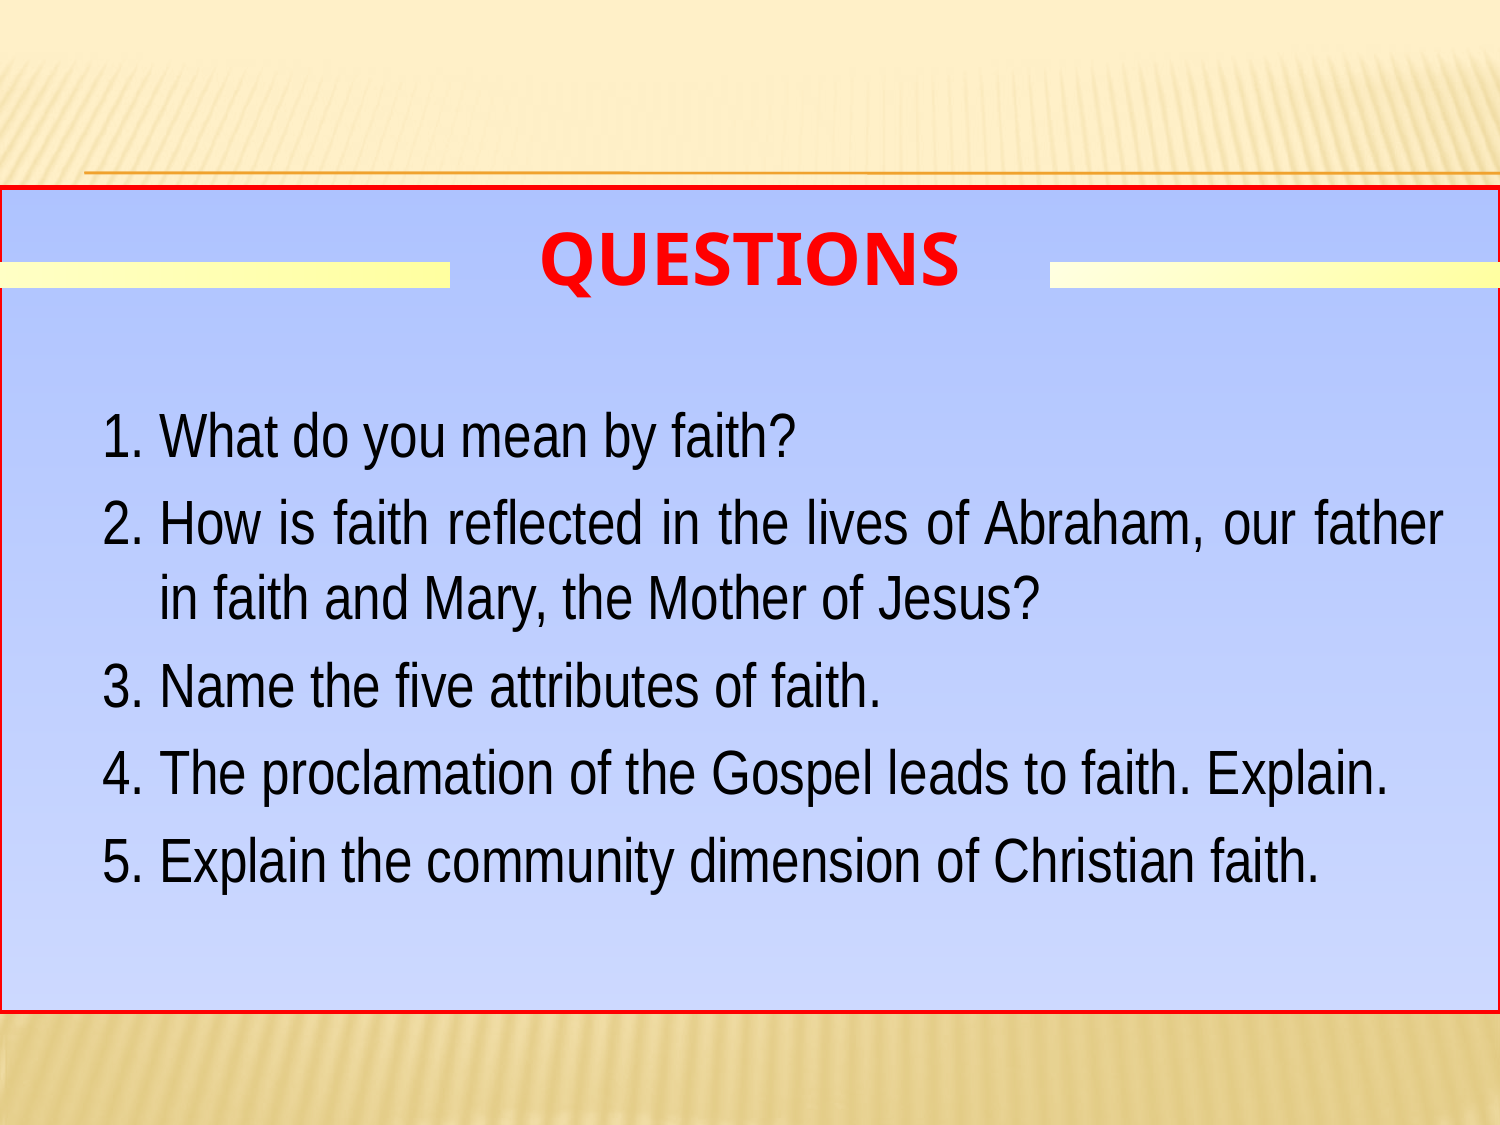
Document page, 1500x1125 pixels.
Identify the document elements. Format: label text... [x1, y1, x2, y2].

list 1. What do you mean by faith? 2. How is faith reflected in the lives of Abraham, our father in faith and Mary, the Mother of Jesus? 3. Name the five attributes of faith. 4. The proclamation of the Gospel leads to faith. Explain. 5. Explain the community dimension of Christian faith. [87, 387, 1463, 750]
text_box [0, 325, 1500, 1014]
text_box [0, 260, 452, 290]
title Questions [0, 187, 1500, 325]
text_box [1048, 260, 1500, 290]
